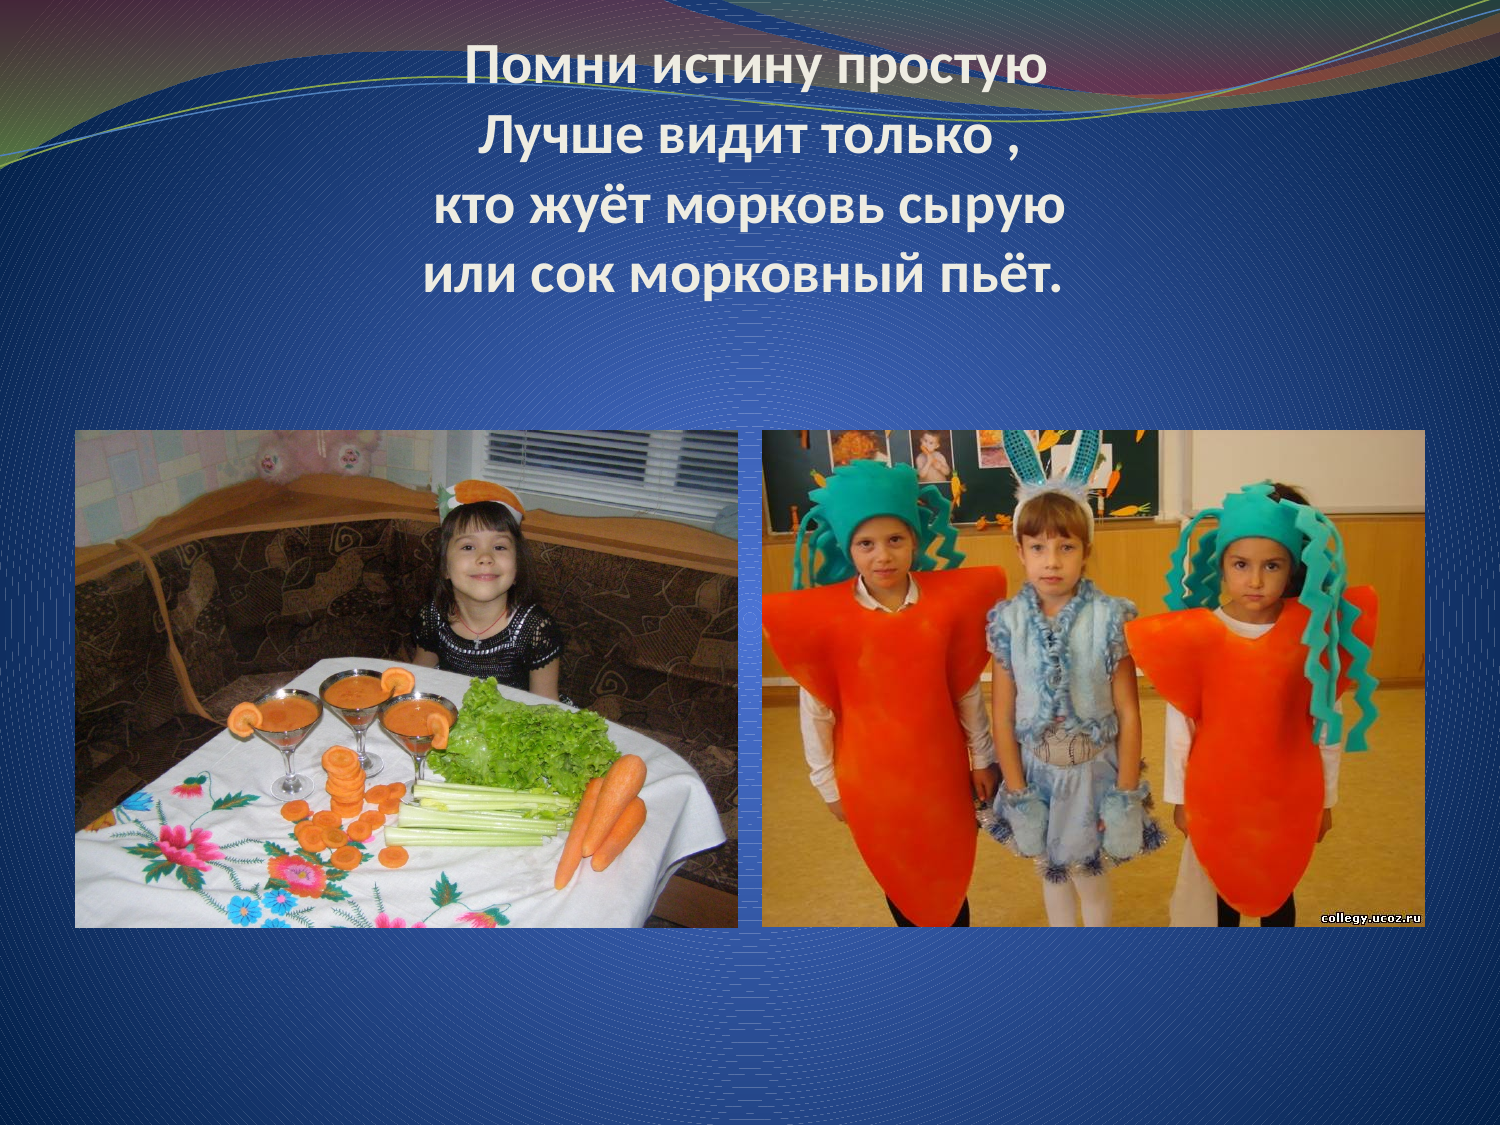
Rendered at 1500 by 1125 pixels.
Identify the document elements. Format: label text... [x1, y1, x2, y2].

title Помни истину простую Лучше видит только , кто жуёт морковь сырую или сок морковный пьёт. [75, 0, 1425, 305]
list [74, 430, 738, 928]
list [762, 430, 1426, 928]
